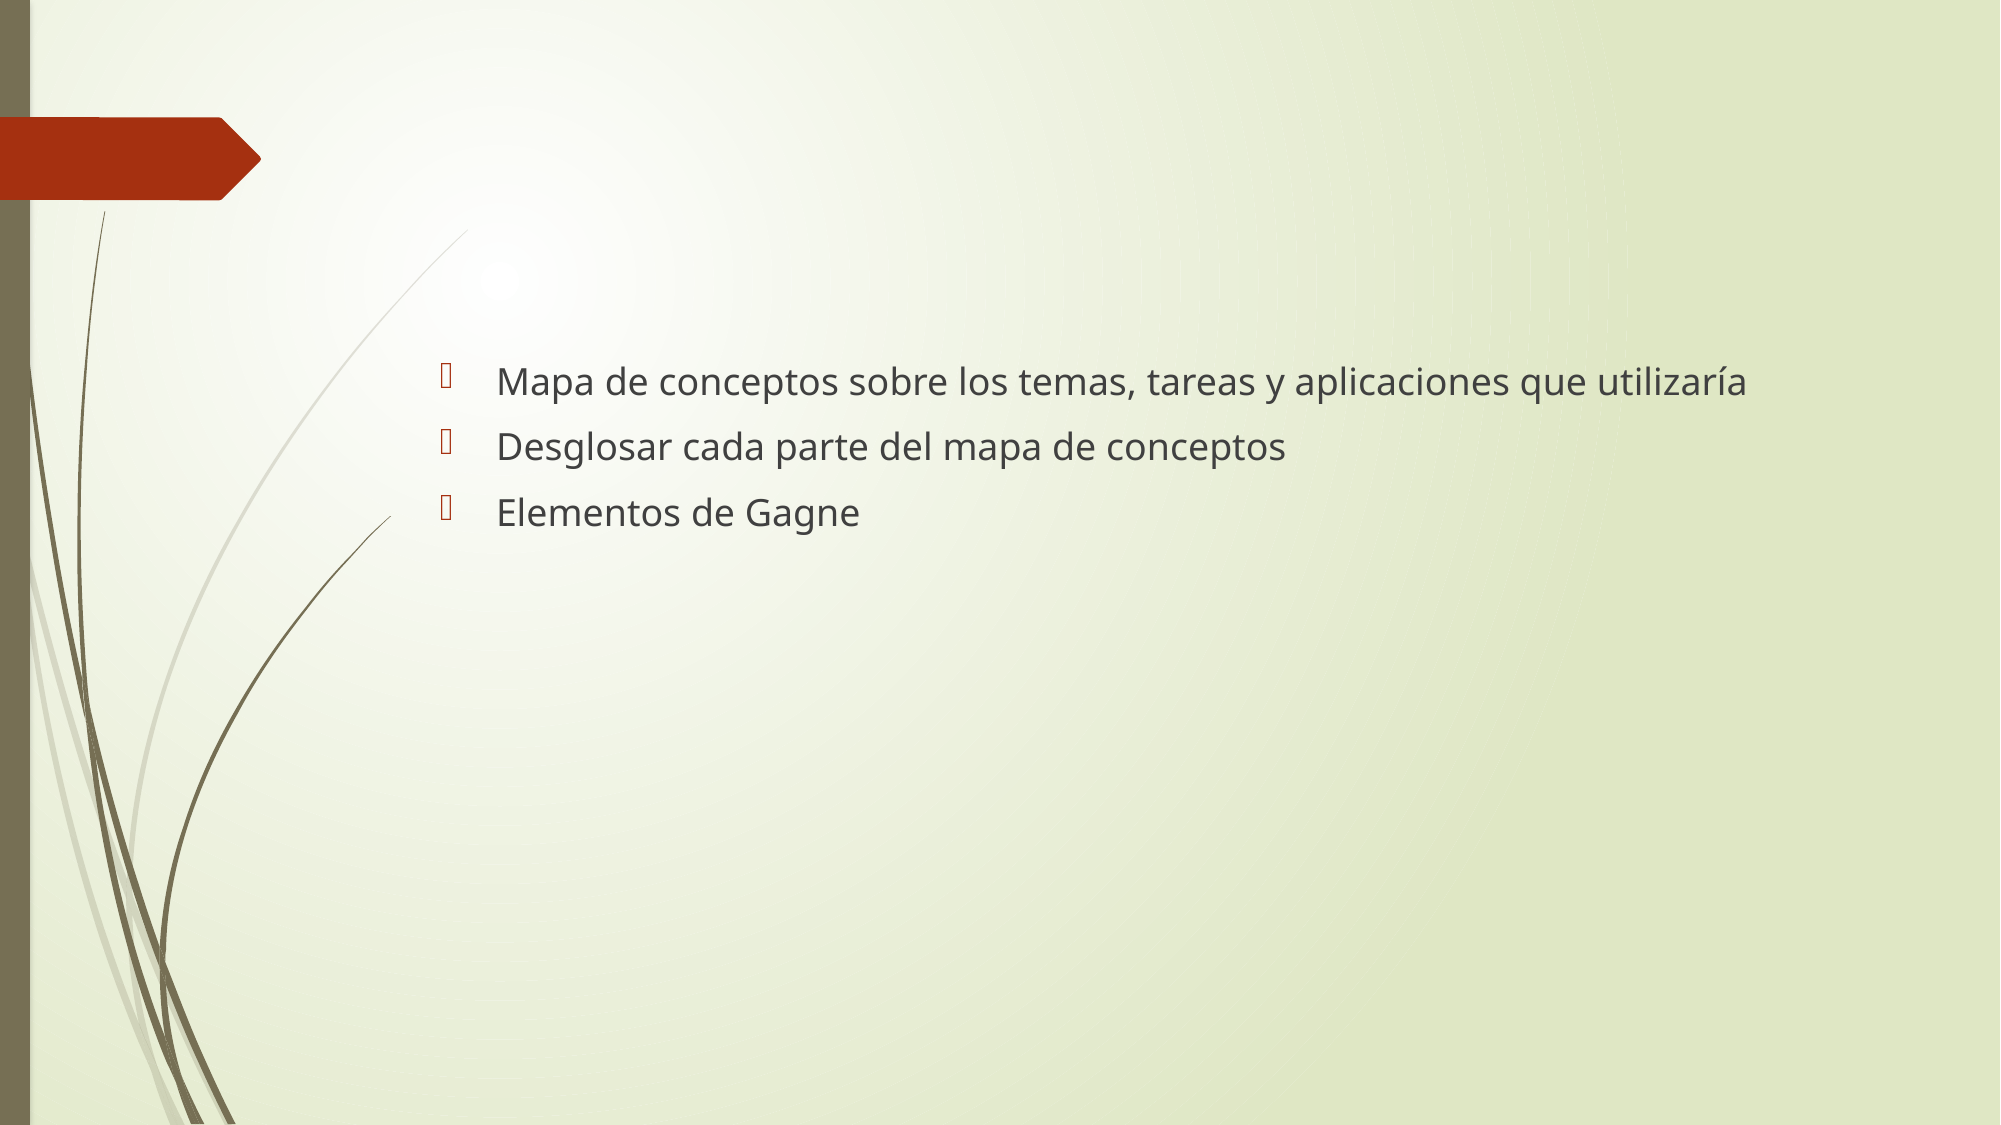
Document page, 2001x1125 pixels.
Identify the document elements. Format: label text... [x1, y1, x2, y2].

list Mapa de conceptos sobre los temas, tareas y aplicaciones que utilizaría Desglosar cada parte del mapa de conceptos Elementos de Gagne [424, 350, 1888, 970]
